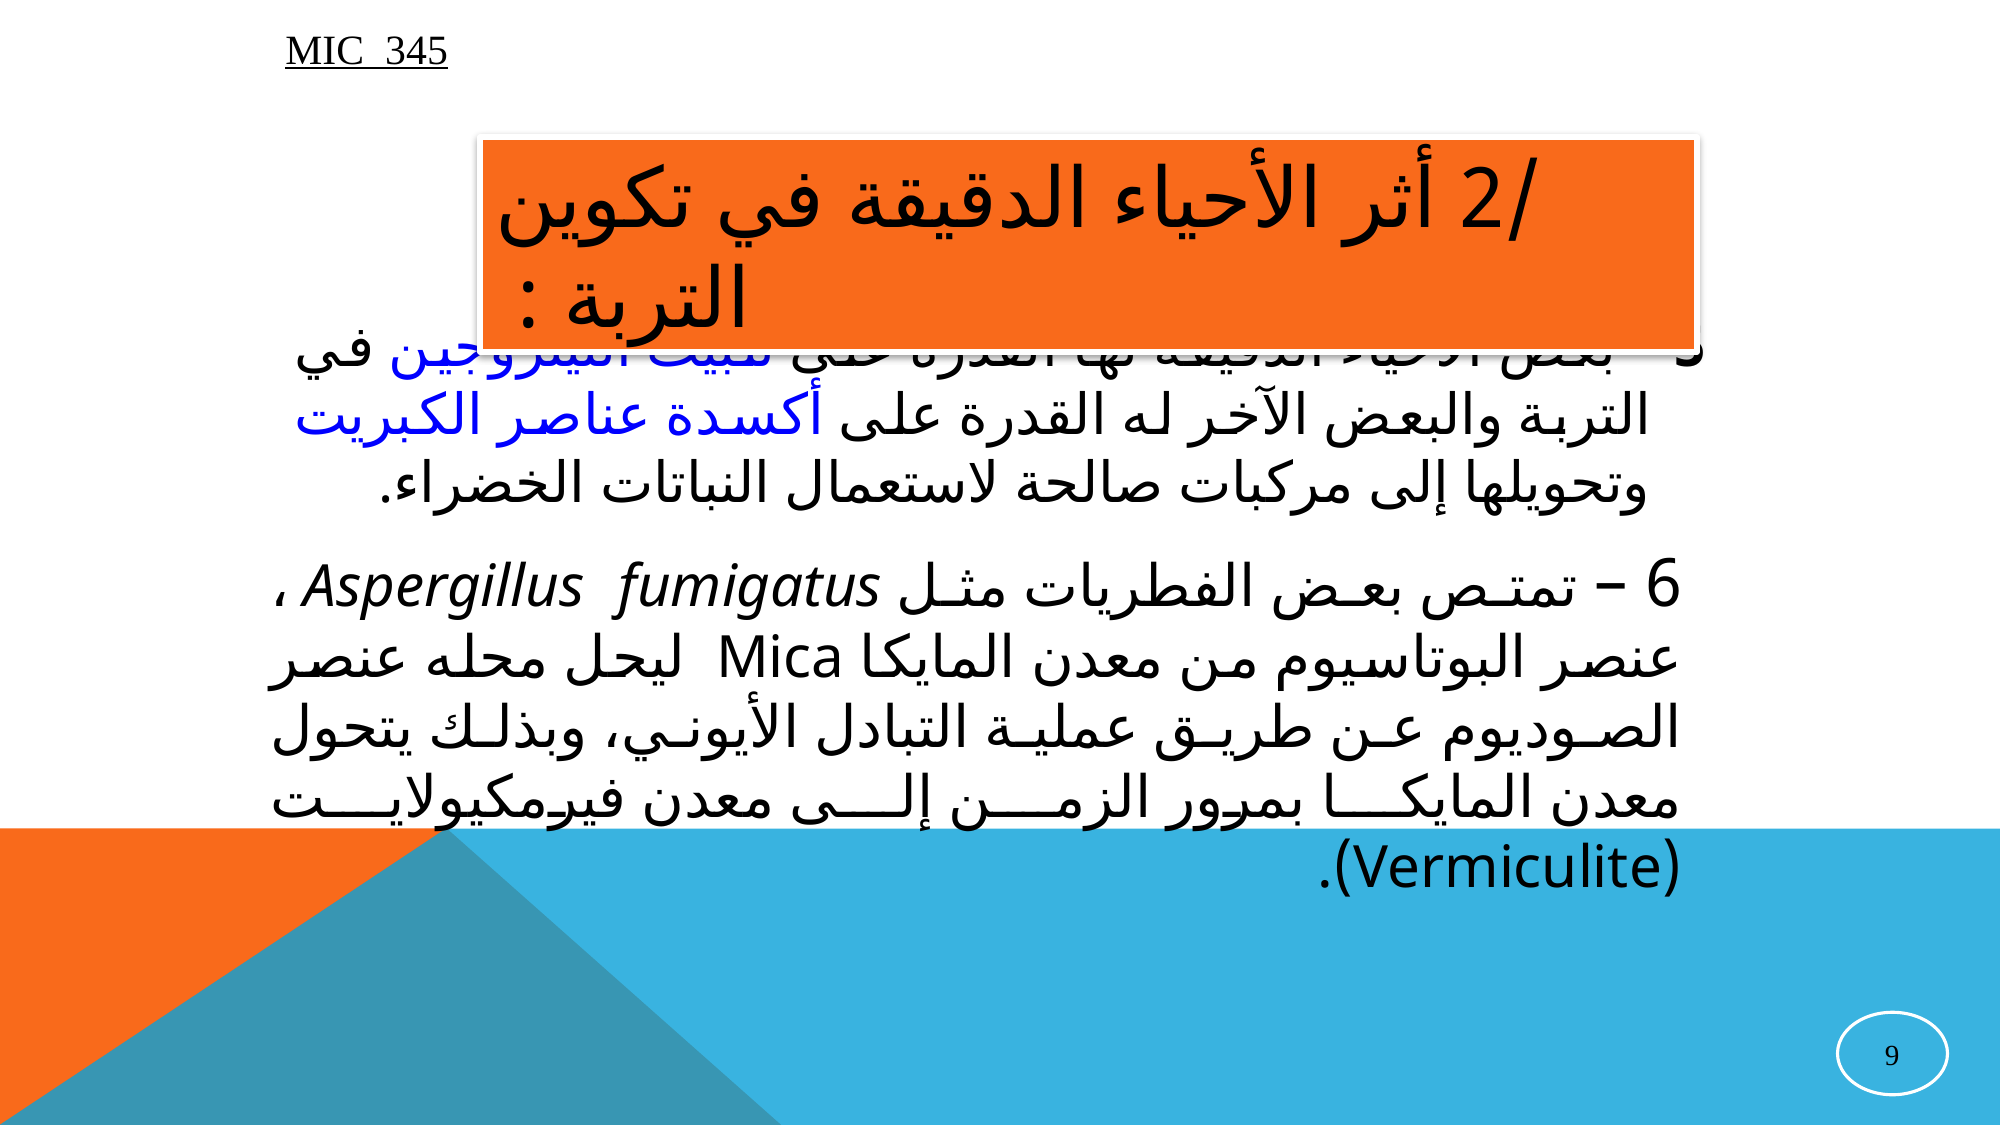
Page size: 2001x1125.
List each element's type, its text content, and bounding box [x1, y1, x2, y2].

slide_number 9 [1835, 1010, 1950, 1097]
text_box /2 أثر الأحياء الدقيقة في تكوين التربة : [477, 134, 1700, 355]
text_box 6 – تمتص بعض الفطريات مثل Aspergillus fumigatus ، عنصر البوتاسيوم من معدن المايكا Mica ليحل محله عنصر الصوديوم عن طريق عملية التبادل الأيوني، وبذلك يتحول معدن المايكا بمرور الزمن إلى معدن فيرمكيولايت (Vermiculite). [255, 531, 1697, 1005]
list 5 – بعض الأحياء الدقيقة لها القدرة على تثبيت النيتروجين في التربة والبعض الآخر له القدرة على أكسدة عناصر الكبريت وتحويلها إلى مركبات صالحة لاستعمال النباتات الخضراء. [279, 302, 1721, 524]
text_box MIC 345 [270, 0, 1721, 121]
